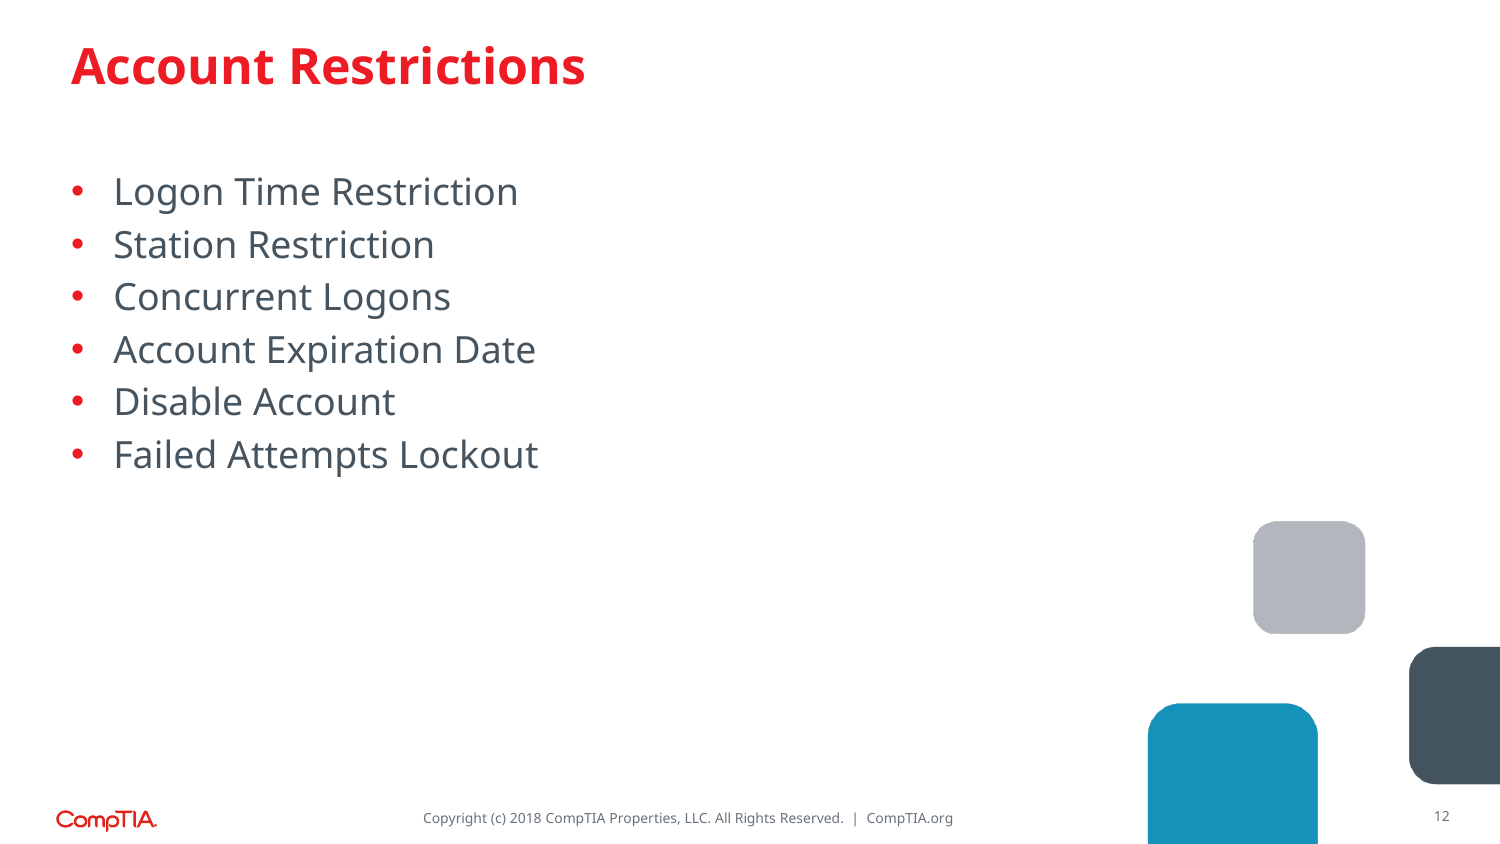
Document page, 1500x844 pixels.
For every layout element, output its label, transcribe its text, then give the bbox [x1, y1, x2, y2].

list Logon Time Restriction Station Restriction Concurrent Logons Account Expiration Date Disable Account Failed Attempts Lockout [56, 160, 1444, 750]
title Account Restrictions [56, 12, 1444, 117]
slide_number 12 [1407, 800, 1450, 835]
picture [1138, 515, 1500, 844]
